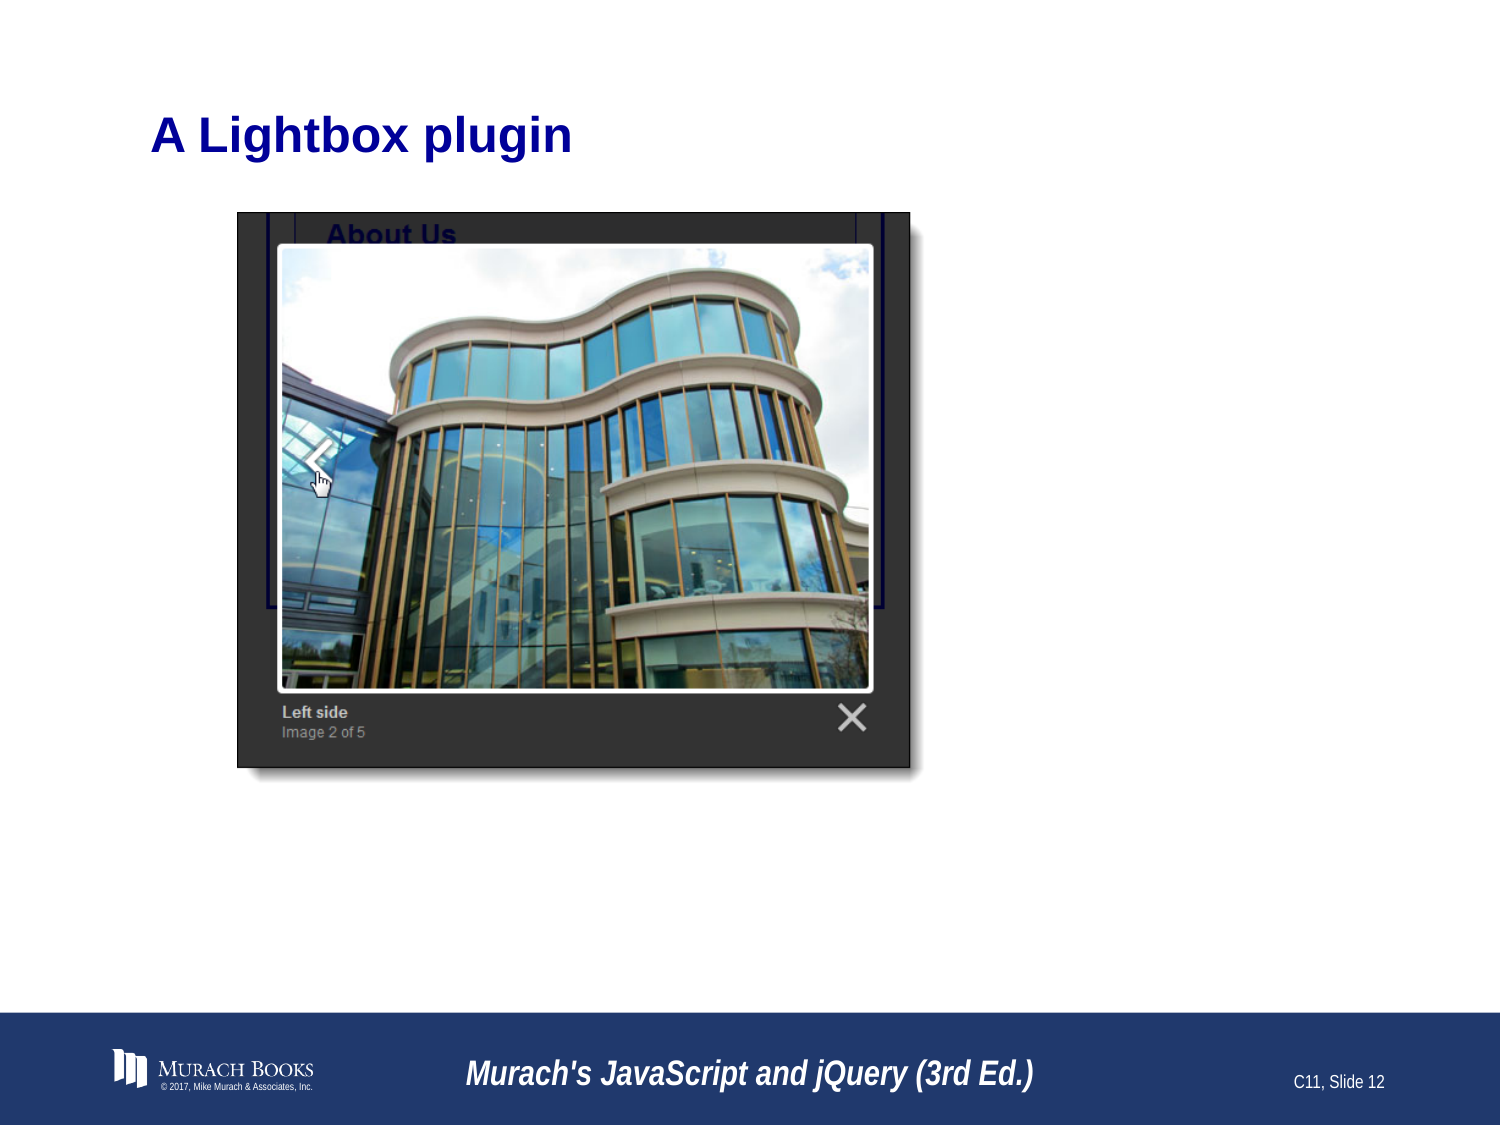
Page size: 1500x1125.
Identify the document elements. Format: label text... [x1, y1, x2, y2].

slide_number C11, Slide 12 [1087, 1025, 1400, 1100]
footer © 2017, Mike Murach & Associates, Inc. [12, 1025, 463, 1100]
title A Lightbox plugin [150, 102, 1350, 164]
picture [237, 212, 926, 784]
slide_number Murach's JavaScript and jQuery (3rd Ed.) [463, 1025, 1050, 1100]
